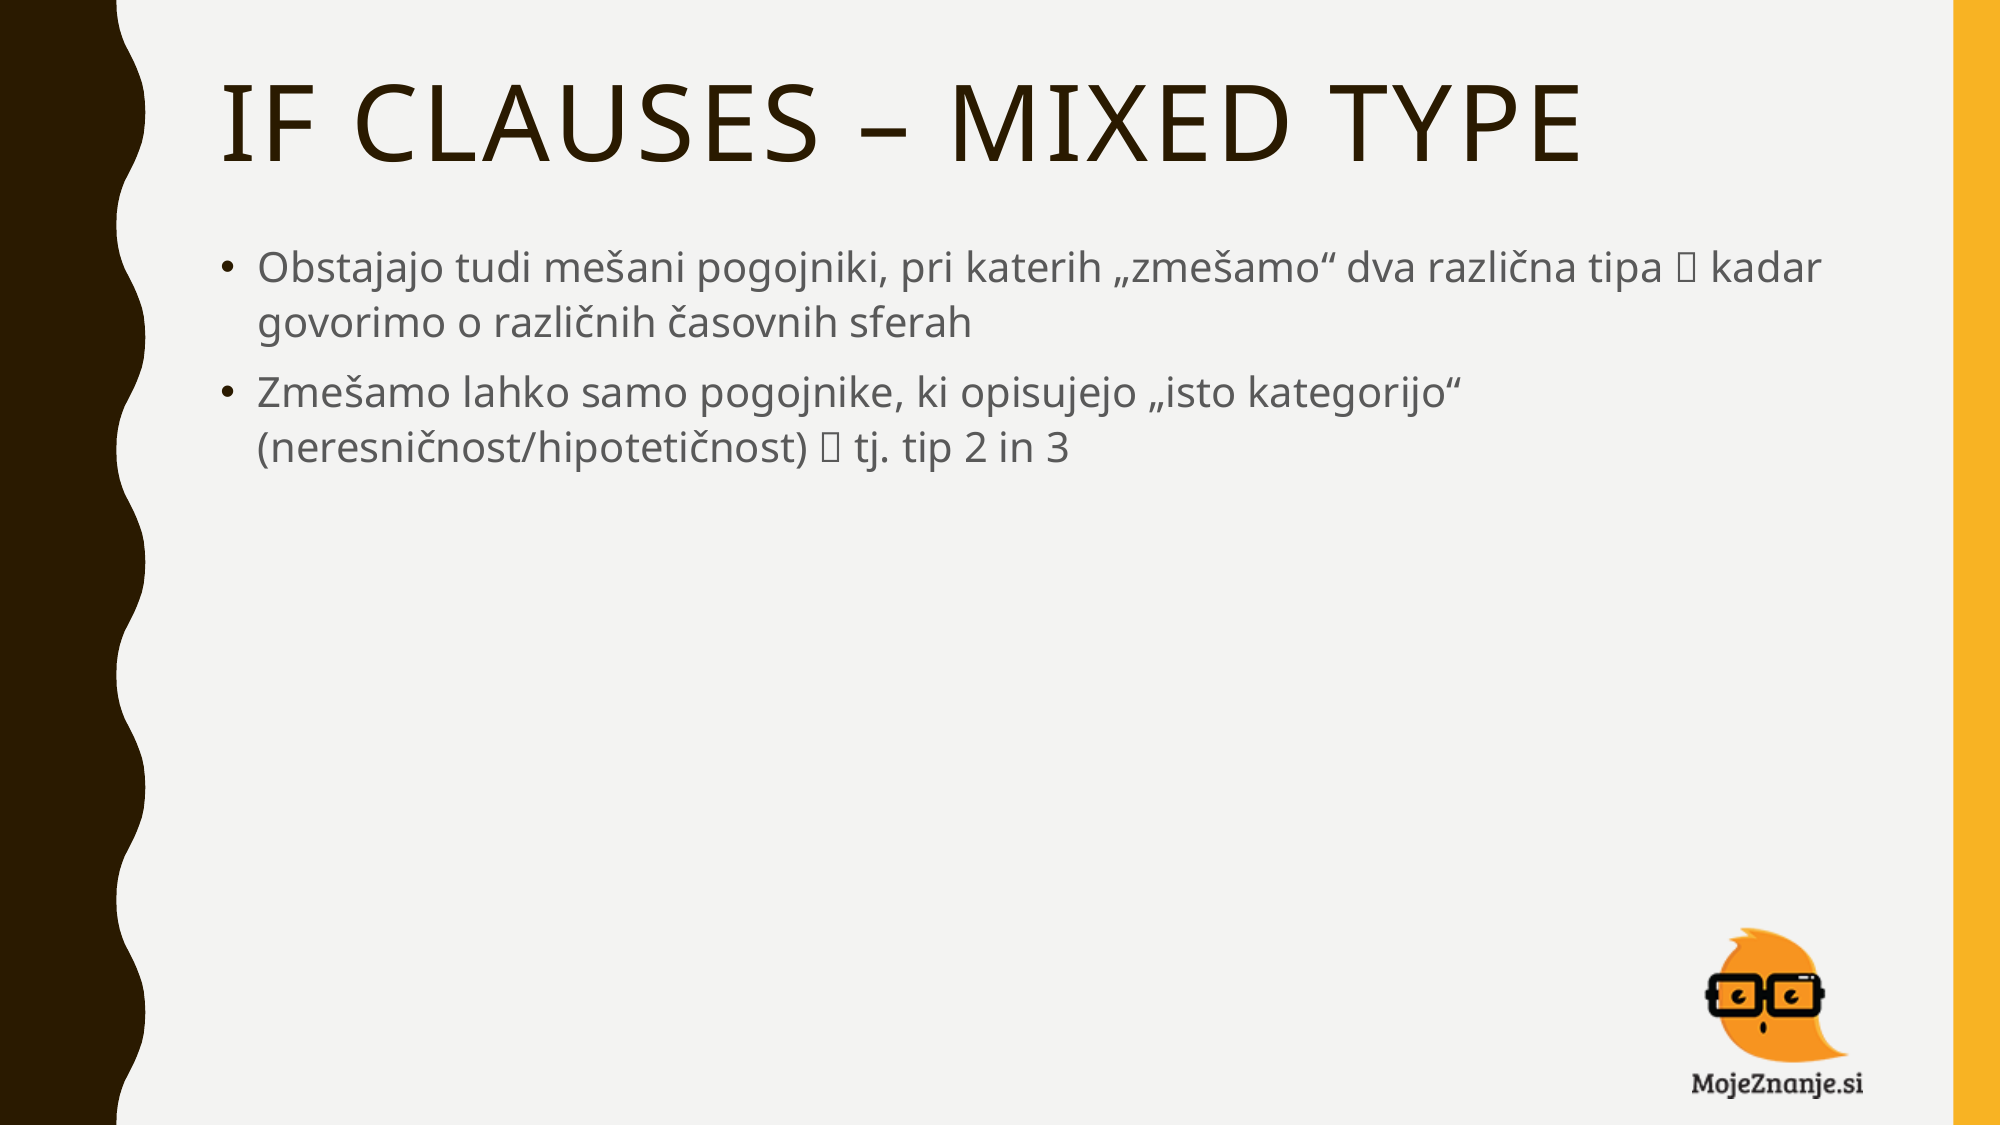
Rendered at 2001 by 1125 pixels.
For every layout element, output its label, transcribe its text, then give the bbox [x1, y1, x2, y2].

picture [1692, 1034, 1863, 1099]
title IF CLAUSES – MIXED TYPE [205, 62, 1875, 228]
list Obstajajo tudi mešani pogojniki, pri katerih „zmešamo“ dva različna tipa  kadar govorimo o različnih časovnih sferah Zmešamo lahko samo pogojnike, ki opisujejo „isto kategorijo“ (neresničnost/hipotetičnost)  tj. tip 2 in 3 [205, 228, 1875, 1034]
